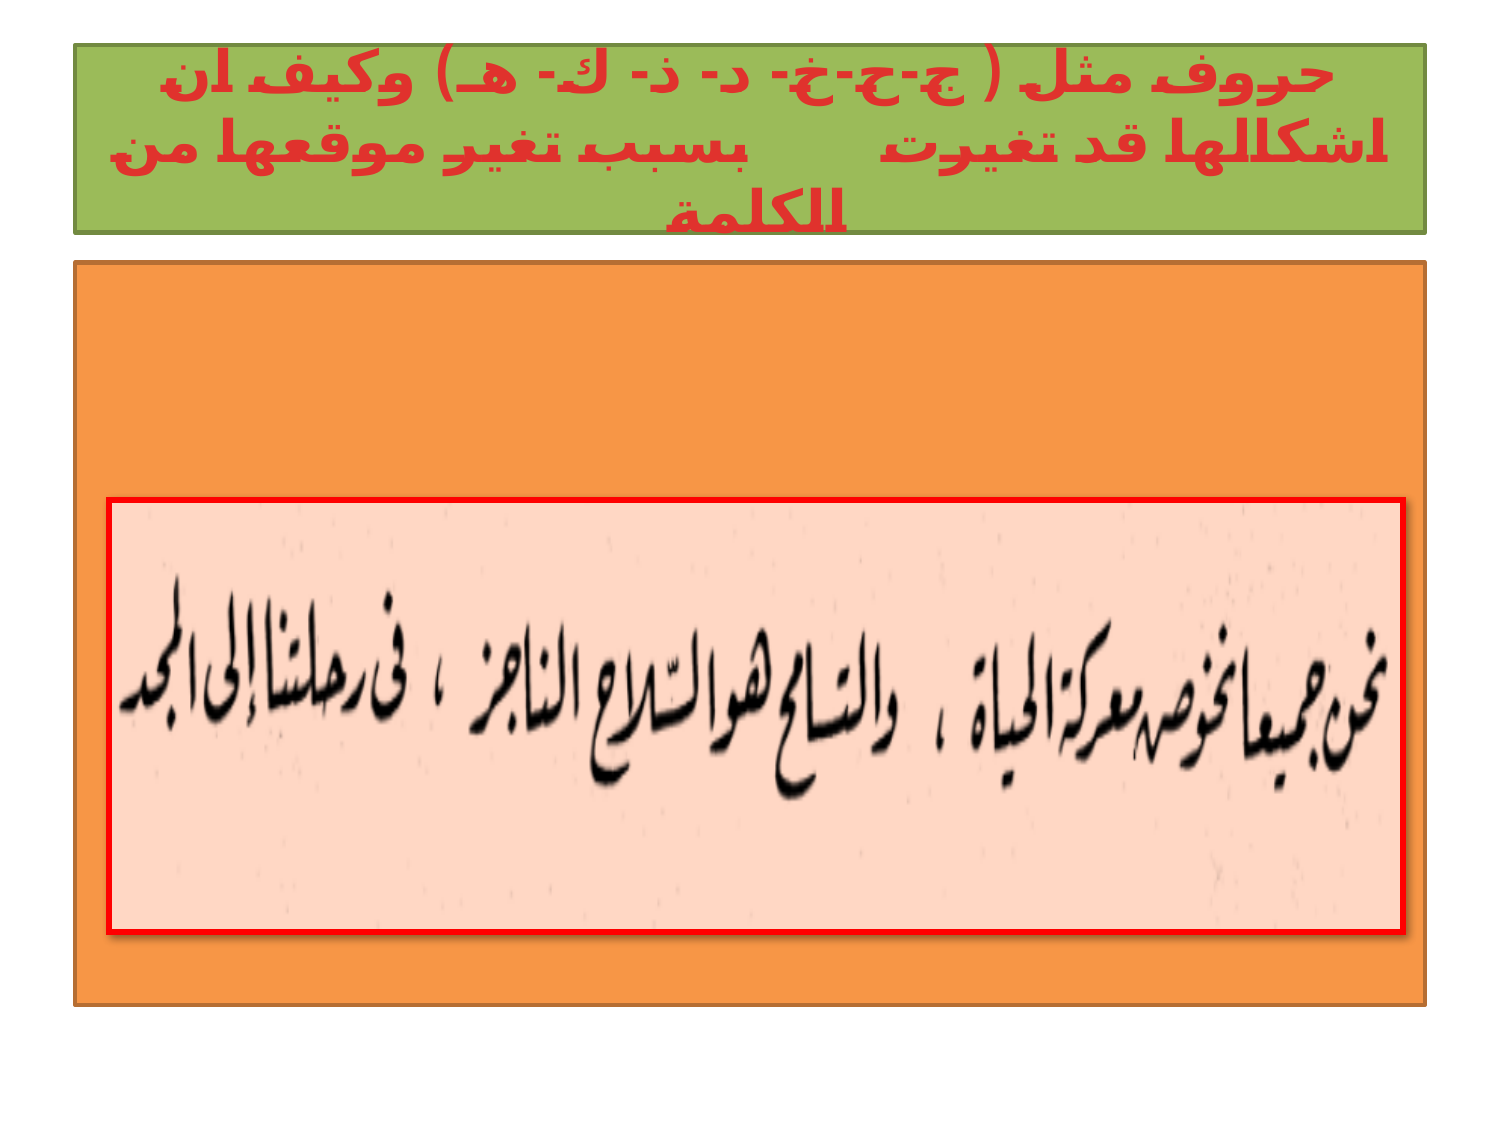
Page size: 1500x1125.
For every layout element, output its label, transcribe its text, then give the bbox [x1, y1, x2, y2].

picture [111, 502, 1400, 929]
title حروف مثل ( ج-ح-خ- د- ذ- ك- هـ) وكيف ان اشكالها قد تغيرت بسبب تغير موقعها من الكلمة [73, 43, 1427, 235]
list [73, 260, 1427, 1007]
